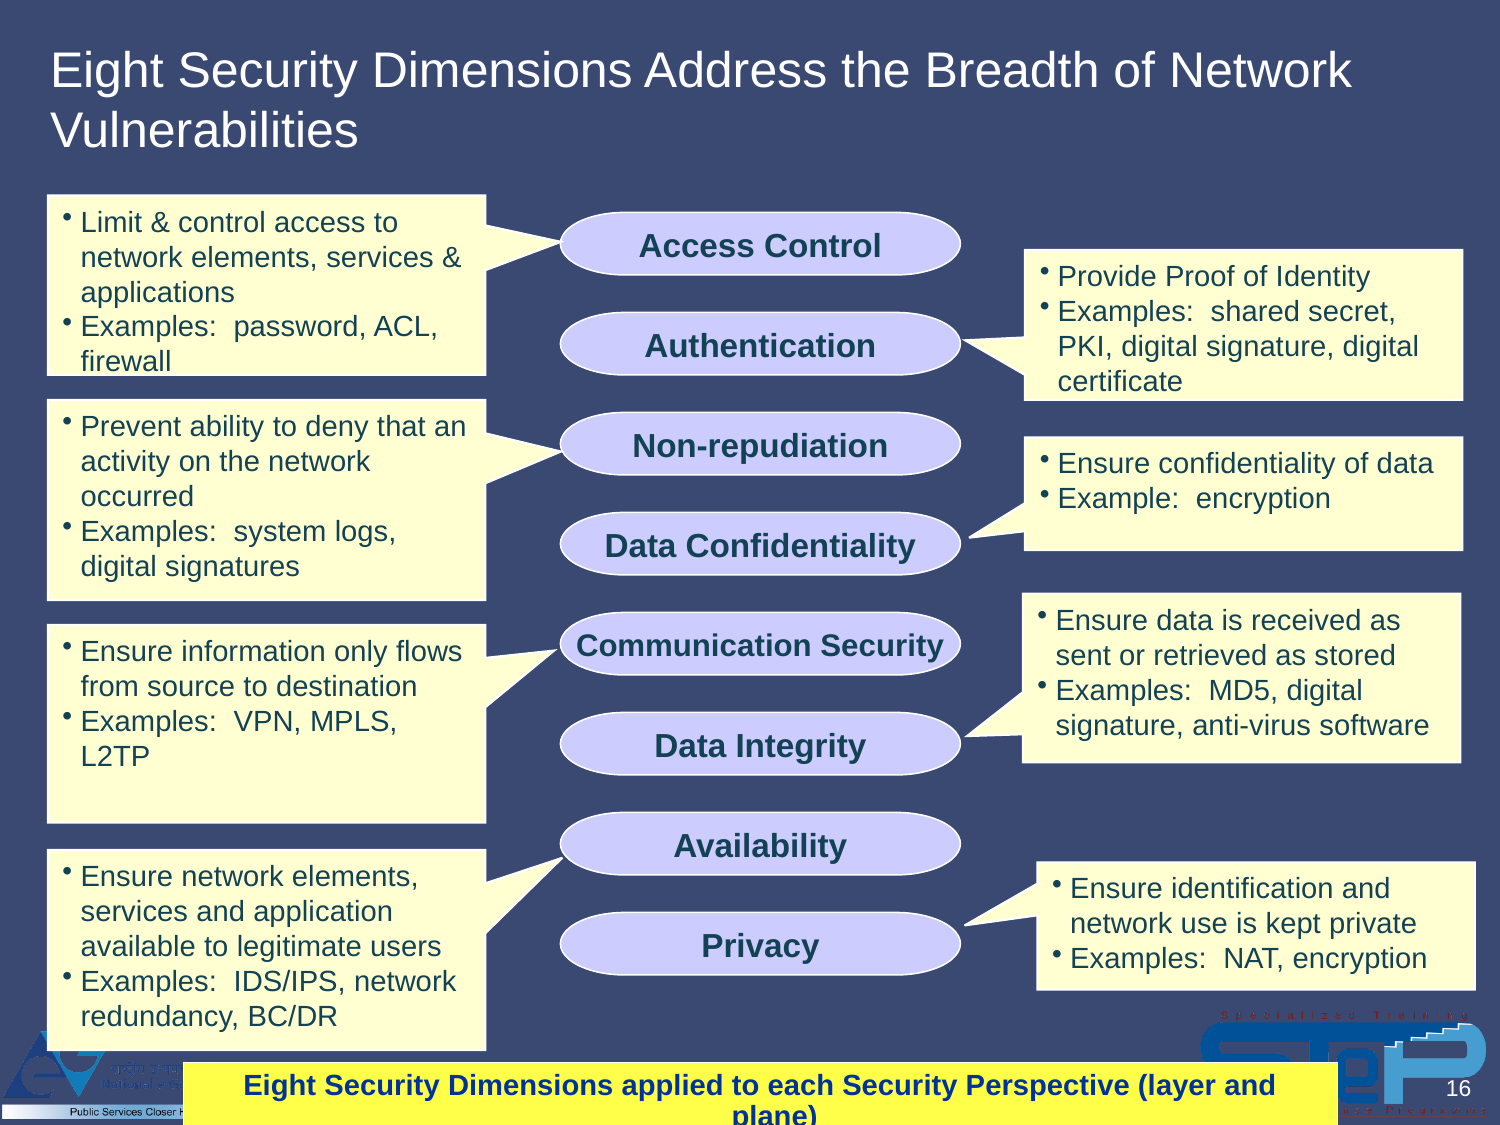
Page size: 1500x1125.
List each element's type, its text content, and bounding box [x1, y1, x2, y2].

text_box Privacy [560, 912, 961, 975]
text_box Communication Security [560, 612, 961, 675]
text_box Authentication [560, 312, 961, 375]
title Eight Security Dimensions Address the Breadth of Network Vulnerabilities [49, 37, 1451, 176]
slide_number 16 [1338, 1074, 1472, 1102]
text_box Data Confidentiality [560, 512, 961, 575]
text_box Ensure data is received as sent or retrieved as stored Examples: MD5, digital signature, anti-virus software [966, 593, 1461, 763]
text_box Availability [560, 812, 961, 875]
picture [2, 1031, 275, 1119]
text_box Provide Proof of Identity Examples: shared secret, PKI, digital signature, digital certificate [965, 249, 1463, 400]
text_box Eight Security Dimensions applied to each Security Perspective (layer and plane) [183, 1062, 1338, 1125]
text_box Limit & control access to network elements, services & applications Examples: password, ACL, firewall [47, 195, 562, 375]
text_box Ensure information only flows from source to destination Examples: VPN, MPLS, L2TP [47, 624, 555, 823]
text_box Prevent ability to deny that an activity on the network occurred Examples: system logs, digital signatures [47, 399, 562, 601]
text_box Non-repudiation [560, 412, 961, 475]
text_box Ensure network elements, services and application available to legitimate users Examples: IDS/IPS, network redundancy, BC/DR [47, 849, 563, 1051]
text_box Data Integrity [560, 712, 961, 775]
text_box Ensure confidentiality of data Example: encryption [969, 437, 1463, 550]
text_box Ensure identification and network use is kept private Examples: NAT, encryption [964, 862, 1475, 990]
text_box Access Control [560, 212, 961, 275]
picture [1200, 1011, 1486, 1117]
